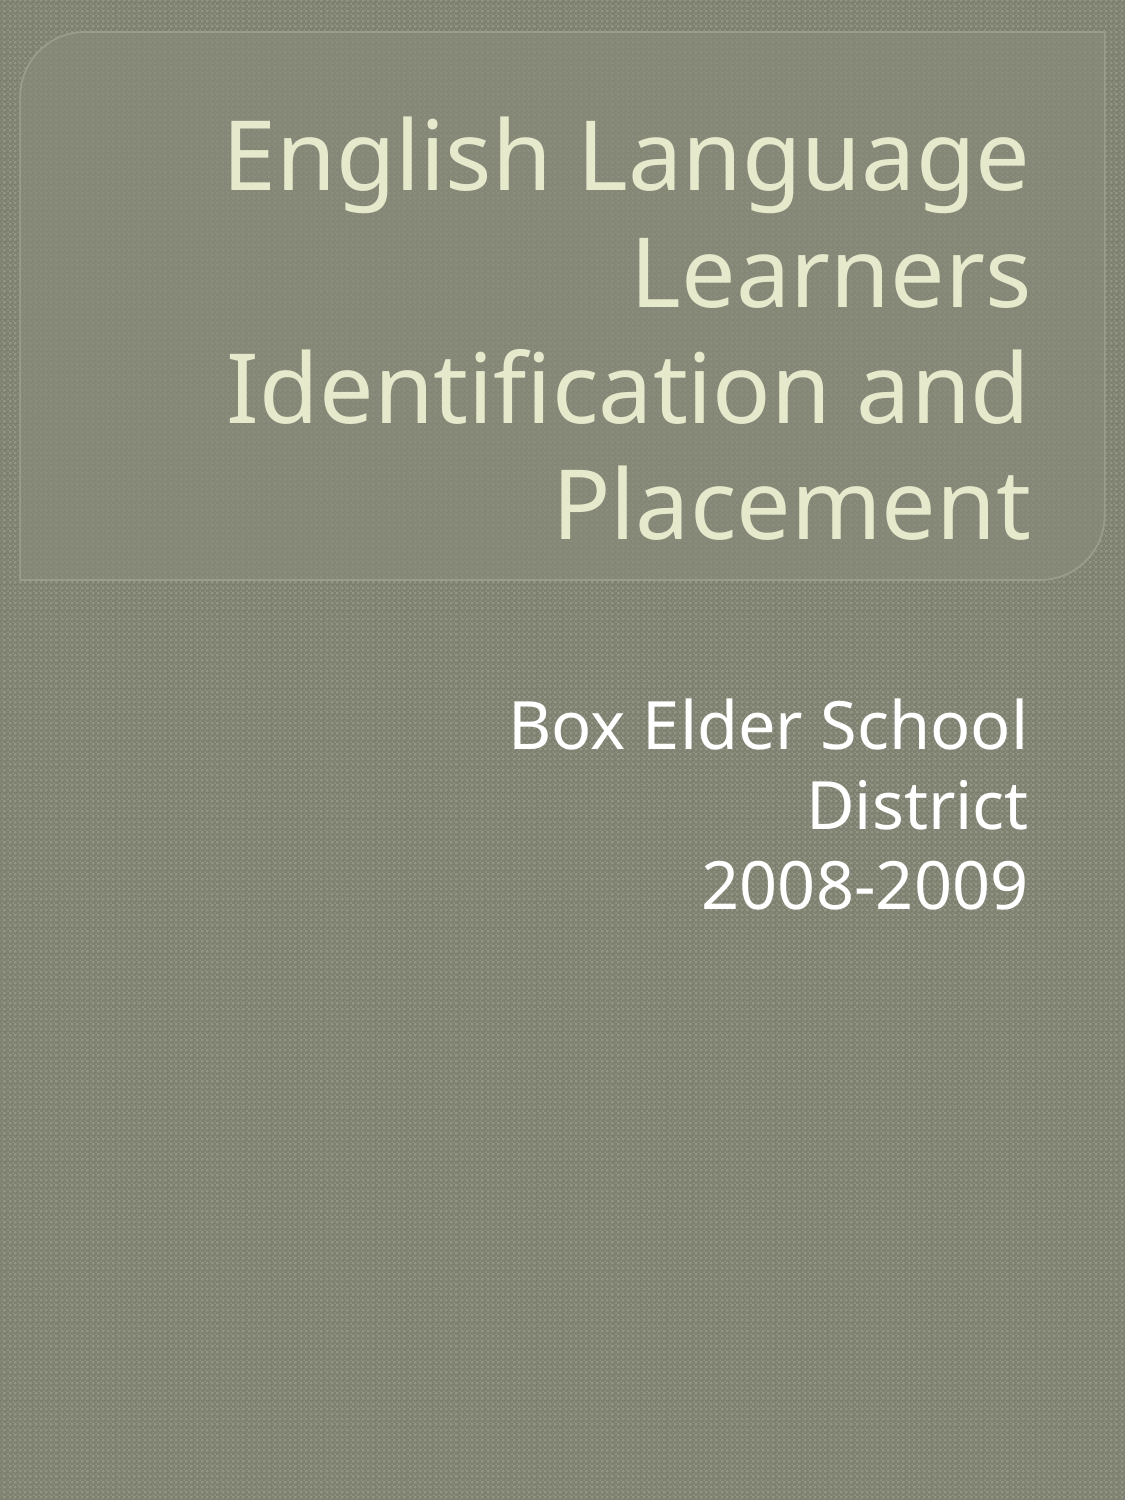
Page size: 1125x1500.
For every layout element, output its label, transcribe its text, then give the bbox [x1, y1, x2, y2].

subtitle Box Elder School District 2008-2009 [262, 674, 1070, 1059]
title English Language Learners Identification and Placement [57, 83, 1070, 567]
